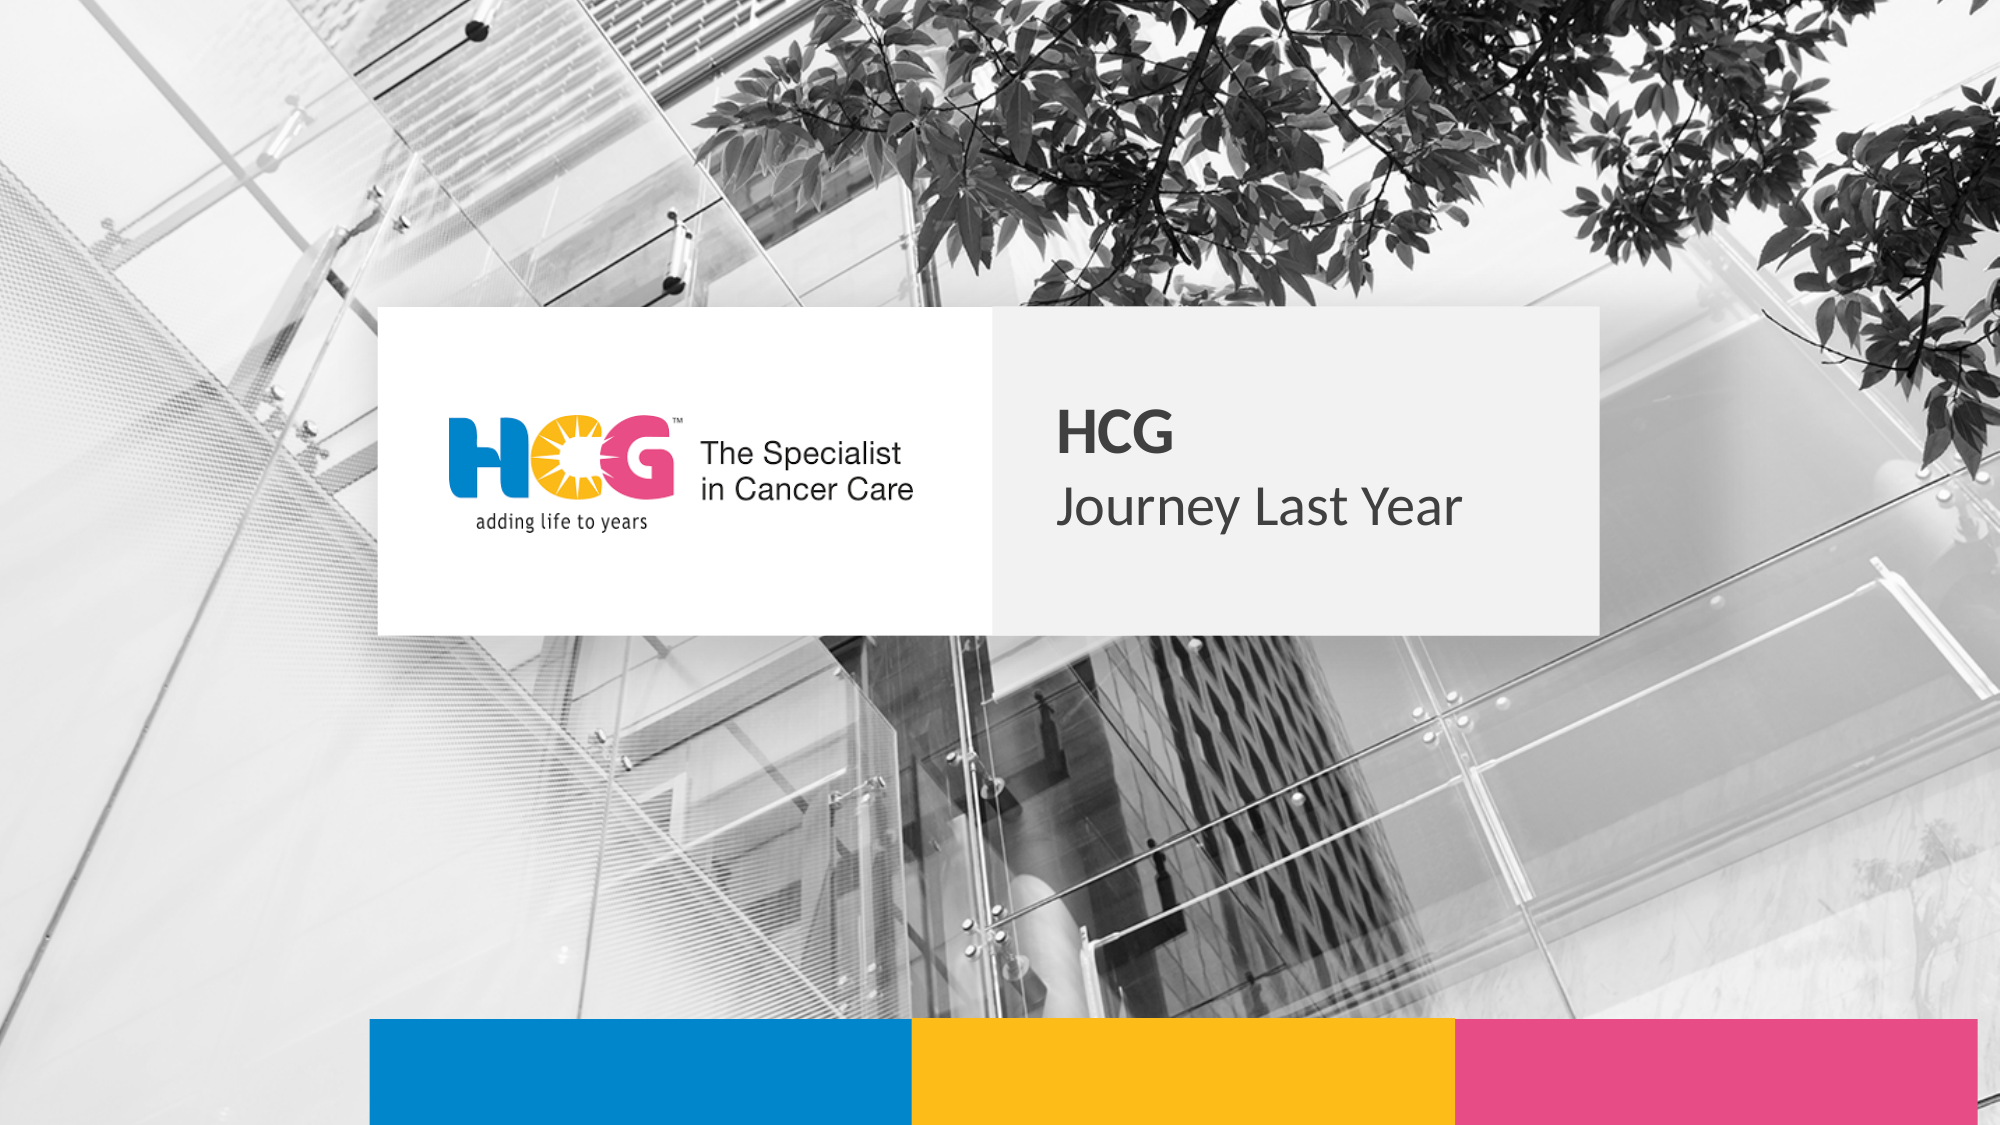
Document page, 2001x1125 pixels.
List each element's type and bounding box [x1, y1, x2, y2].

picture [0, 0, 2000, 1125]
text_box [369, 1018, 1978, 1125]
